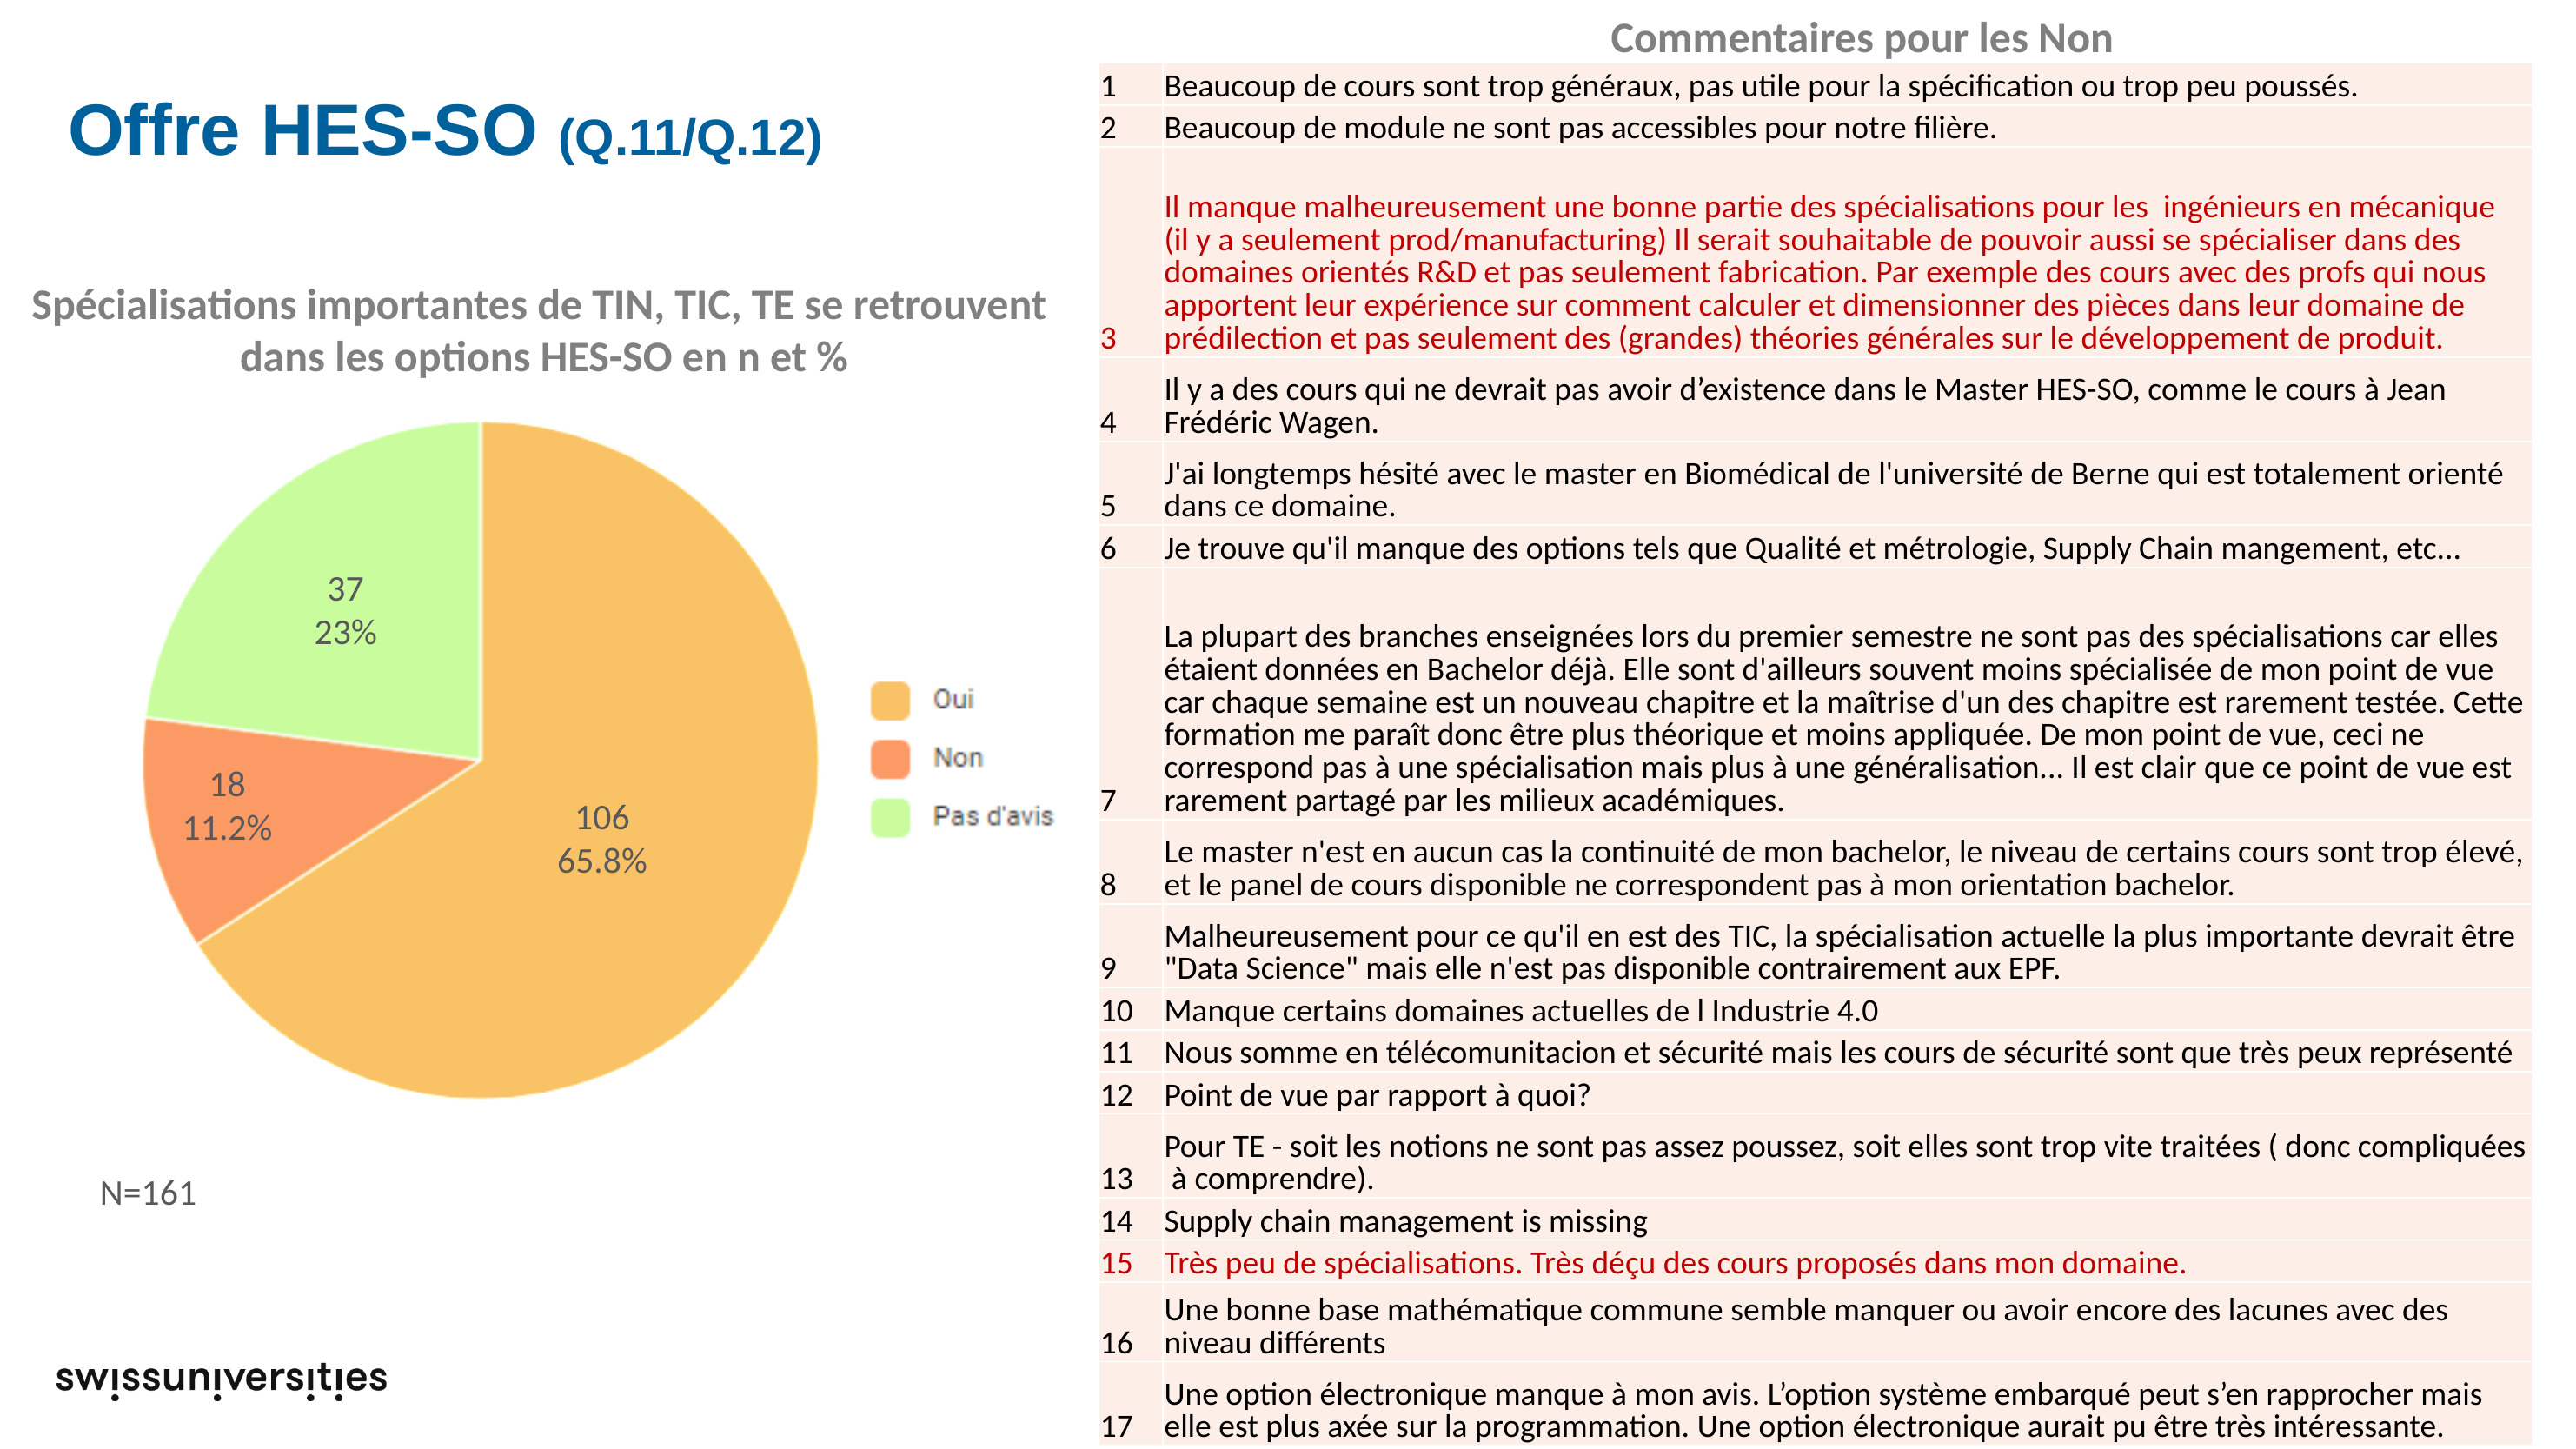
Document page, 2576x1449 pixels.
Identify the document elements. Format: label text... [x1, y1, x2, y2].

table_cell Supply chain management is missing [1164, 1199, 2532, 1240]
table_cell 17 [1099, 1362, 1162, 1445]
title Offre HES-SO (Q.11/Q.12) [55, 77, 1098, 175]
table_cell 9 [1099, 905, 1162, 987]
table_cell Le master n'est en aucun cas la continuité de mon bachelor, le niveau de certains cours sont trop élevé, et le panel de cours disponible ne correspondent pas à mon orientation bachelor. [1164, 821, 2532, 903]
table_cell 7 [1099, 568, 1162, 819]
table_cell Une bonne base mathématique commune semble manquer ou avoir encore des lacunes avec des niveau différents [1164, 1283, 2532, 1361]
table_cell Pour TE - soit les notions ne sont pas assez poussez, soit elles sont trop vite traitées ( donc compliquées à comprendre). [1164, 1114, 2532, 1197]
table_cell 4 [1099, 358, 1162, 441]
table_cell J'ai longtemps hésité avec le master en Biomédical de l'université de Berne qui est totalement orienté dans ce domaine. [1164, 442, 2532, 524]
table_header Beaucoup de cours sont trop généraux, pas utile pour la spécification ou trop peu poussés. [1164, 63, 2532, 104]
table_cell 6 [1099, 526, 1162, 567]
picture [56, 1362, 387, 1401]
table_cell 3 [1099, 148, 1162, 356]
table_cell 14 [1099, 1199, 1162, 1240]
table_cell Je trouve qu'il manque des options tels que Qualité et métrologie, Supply Chain mangement, etc... [1164, 526, 2532, 567]
text_box Spécialisations importantes de TIN, TIC, TE se retrouvent dans les options HES-SO en n et % [18, 269, 1070, 387]
picture [116, 418, 1117, 1107]
table_cell 10 [1099, 988, 1162, 1029]
table_cell Beaucoup de module ne sont pas accessibles pour notre filière. [1164, 106, 2532, 146]
table_cell Une option électronique manque à mon avis. L’option système embarqué peut s’en rapprocher mais elle est plus axée sur la programmation. Une option électronique aurait pu être très intéressante. [1164, 1362, 2532, 1445]
text_box Commentaires pour les Non [1597, 3, 2128, 62]
table_cell 12 [1099, 1073, 1162, 1113]
table_cell 11 [1099, 1031, 1162, 1071]
table_cell Malheureusement pour ce qu'il en est des TIC, la spécialisation actuelle la plus importante devrait être "Data Science" mais elle n'est pas disponible contrairement aux EPF. [1164, 905, 2532, 987]
table_header 1 [1099, 63, 1162, 104]
table_cell 15 [1099, 1240, 1162, 1281]
table_cell Manque certains domaines actuelles de l Industrie 4.0 [1164, 988, 2532, 1029]
table_cell 13 [1099, 1114, 1162, 1197]
table_cell Très peu de spécialisations. Très déçu des cours proposés dans mon domaine. [1164, 1240, 2532, 1281]
text_box N=161 [53, 1162, 243, 1219]
table_cell La plupart des branches enseignées lors du premier semestre ne sont pas des spécialisations car elles étaient données en Bachelor déjà. Elle sont d'ailleurs souvent moins spécialisée de mon point de vue car chaque semaine est un nouveau chapitre et la maîtrise d'un des chapitre est rarement testée. Cette formation me paraît donc être plus théorique et moins appliquée. De mon point de vue, ceci ne correspond pas à une spécialisation mais plus à une généralisation... Il est clair que ce point de vue est rarement partagé par les milieux académiques. [1164, 568, 2532, 819]
table_cell Point de vue par rapport à quoi? [1164, 1073, 2532, 1113]
table_cell 8 [1099, 821, 1162, 903]
table_cell 2 [1099, 106, 1162, 146]
table_cell 5 [1099, 442, 1162, 524]
table_cell 16 [1099, 1283, 1162, 1361]
table_cell Il y a des cours qui ne devrait pas avoir d’existence dans le Master HES-SO, comme le cours à Jean Frédéric Wagen. [1164, 358, 2532, 441]
table_cell Il manque malheureusement une bonne partie des spécialisations pour les ingénieurs en mécanique (il y a seulement prod/manufacturing) Il serait souhaitable de pouvoir aussi se spécialiser dans des domaines orientés R&D et pas seulement fabrication. Par exemple des cours avec des profs qui nous apportent leur expérience sur comment calculer et dimensionner des pièces dans leur domaine de prédilection et pas seulement des (grandes) théories générales sur le développement de produit. [1164, 148, 2532, 356]
table_cell Nous somme en télécomunitacion et sécurité mais les cours de sécurité sont que très peux représenté [1164, 1031, 2532, 1071]
